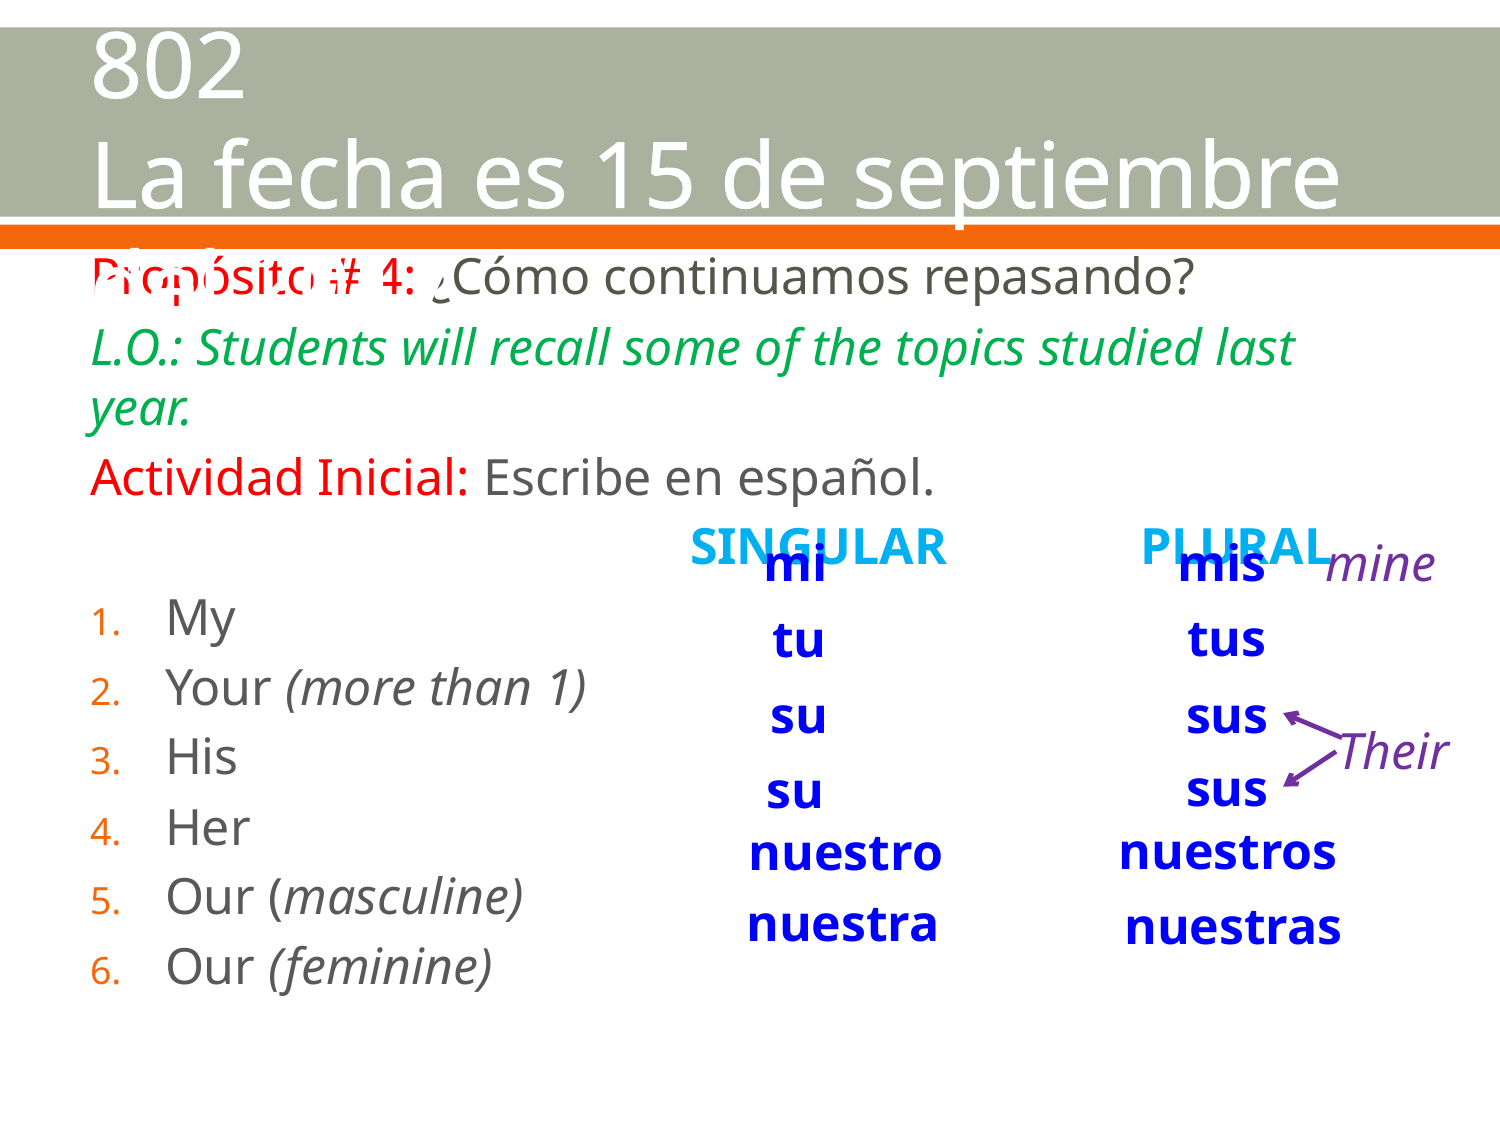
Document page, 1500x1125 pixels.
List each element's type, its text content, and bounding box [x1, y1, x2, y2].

text_box su [755, 675, 843, 751]
title Me llamo_______________ Clase 802 La fecha es 15 de septiembre del 2017 [75, 24, 1425, 208]
text_box nuestras [1109, 886, 1358, 962]
text_box mis [1162, 523, 1282, 599]
text_box nuestros [1103, 811, 1353, 887]
text_box mine [1310, 524, 1452, 599]
text_box nuestro [734, 812, 958, 888]
text_box tu [757, 599, 842, 675]
text_box Their [1341, 711, 1465, 787]
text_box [1279, 713, 1343, 739]
text_box sus [1171, 675, 1284, 749]
text_box sus [1171, 749, 1284, 811]
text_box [1279, 751, 1337, 788]
text_box su [751, 751, 839, 812]
list Propósito # 4: ¿Cómo continuamos repasando? L.O.: Students will recall some of the topics studied last year. Actividad Inicial: Escribe en español. SINGULAR PLURAL My Your (more than 1) His Her Our (masculine) Our (feminine) [75, 237, 1425, 1125]
text_box tus [1172, 599, 1282, 674]
text_box nuestra [731, 883, 955, 959]
text_box mi [749, 523, 843, 599]
